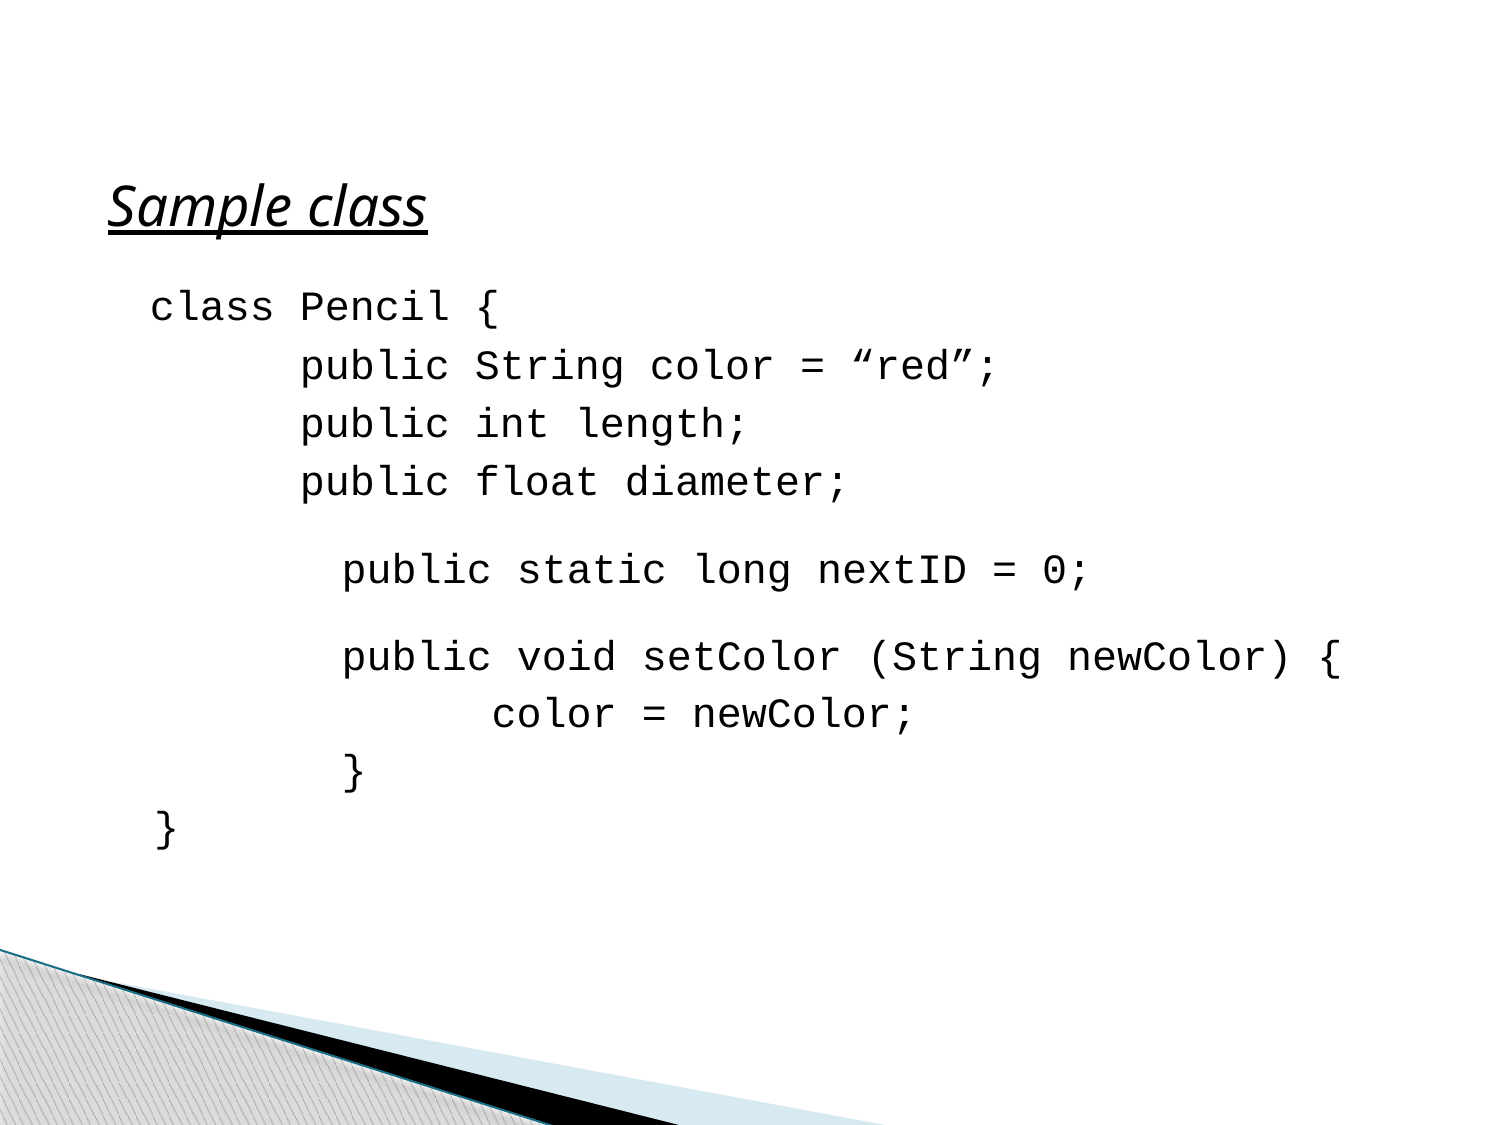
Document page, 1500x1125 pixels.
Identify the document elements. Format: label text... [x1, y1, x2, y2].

list Sample class class Pencil { public String color = “red”; public int length; public float diameter; public static long nextID = 0; public void setColor (String newColor) { color = newColor; } } [75, 162, 1425, 1006]
